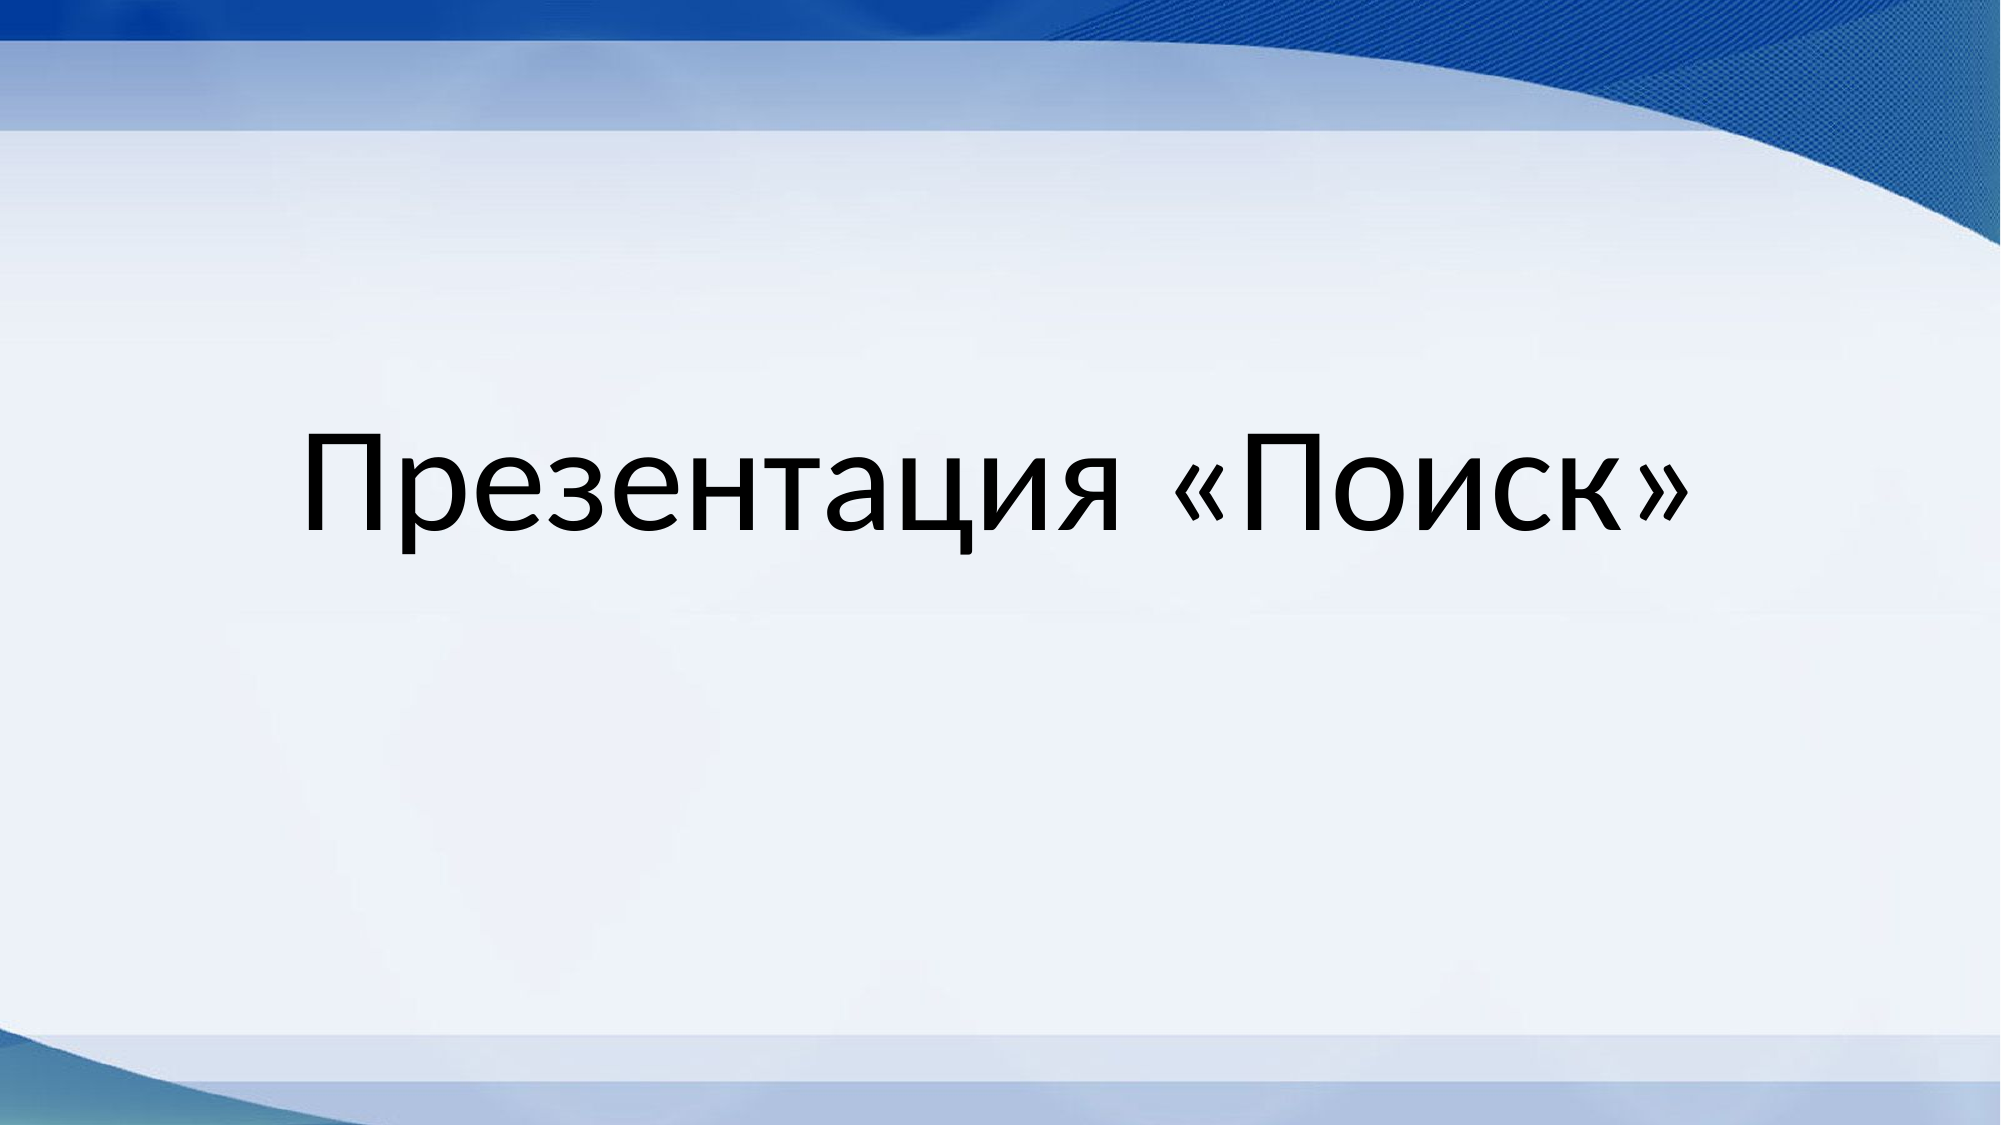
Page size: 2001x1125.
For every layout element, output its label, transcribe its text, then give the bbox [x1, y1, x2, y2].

picture [0, 0, 2001, 1125]
title Презентация «Поиск» [150, 349, 1850, 591]
